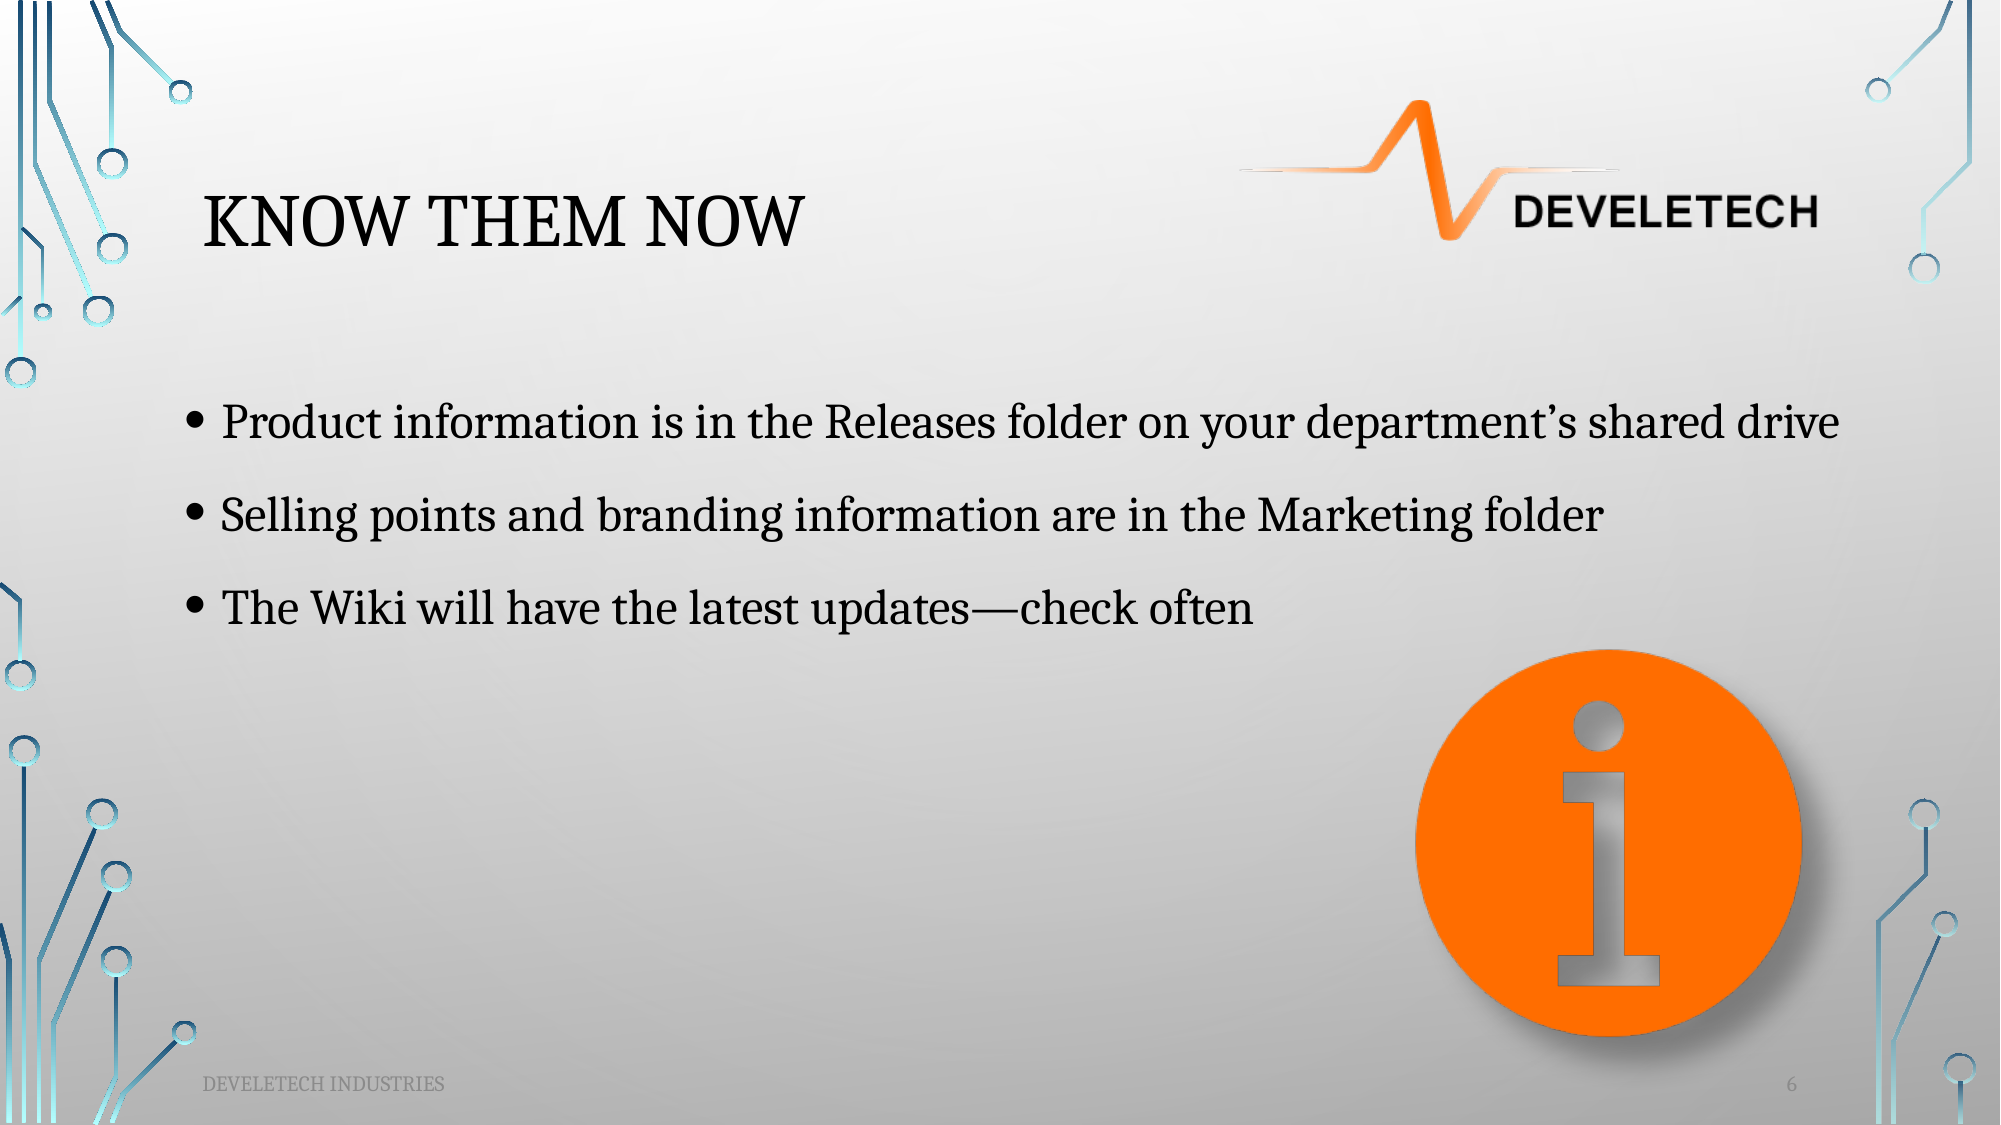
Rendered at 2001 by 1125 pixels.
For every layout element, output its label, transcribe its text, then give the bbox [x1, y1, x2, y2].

list Product information is in the Releases folder on your department’s shared drive Selling points and branding information are in the Marketing folder The Wiki will have the latest updates—check often [169, 369, 1945, 950]
picture [1365, 599, 1854, 1088]
footer Develetech Industries [187, 1052, 1211, 1113]
title Know Them Now [187, 101, 1224, 344]
picture [1239, 100, 1820, 250]
